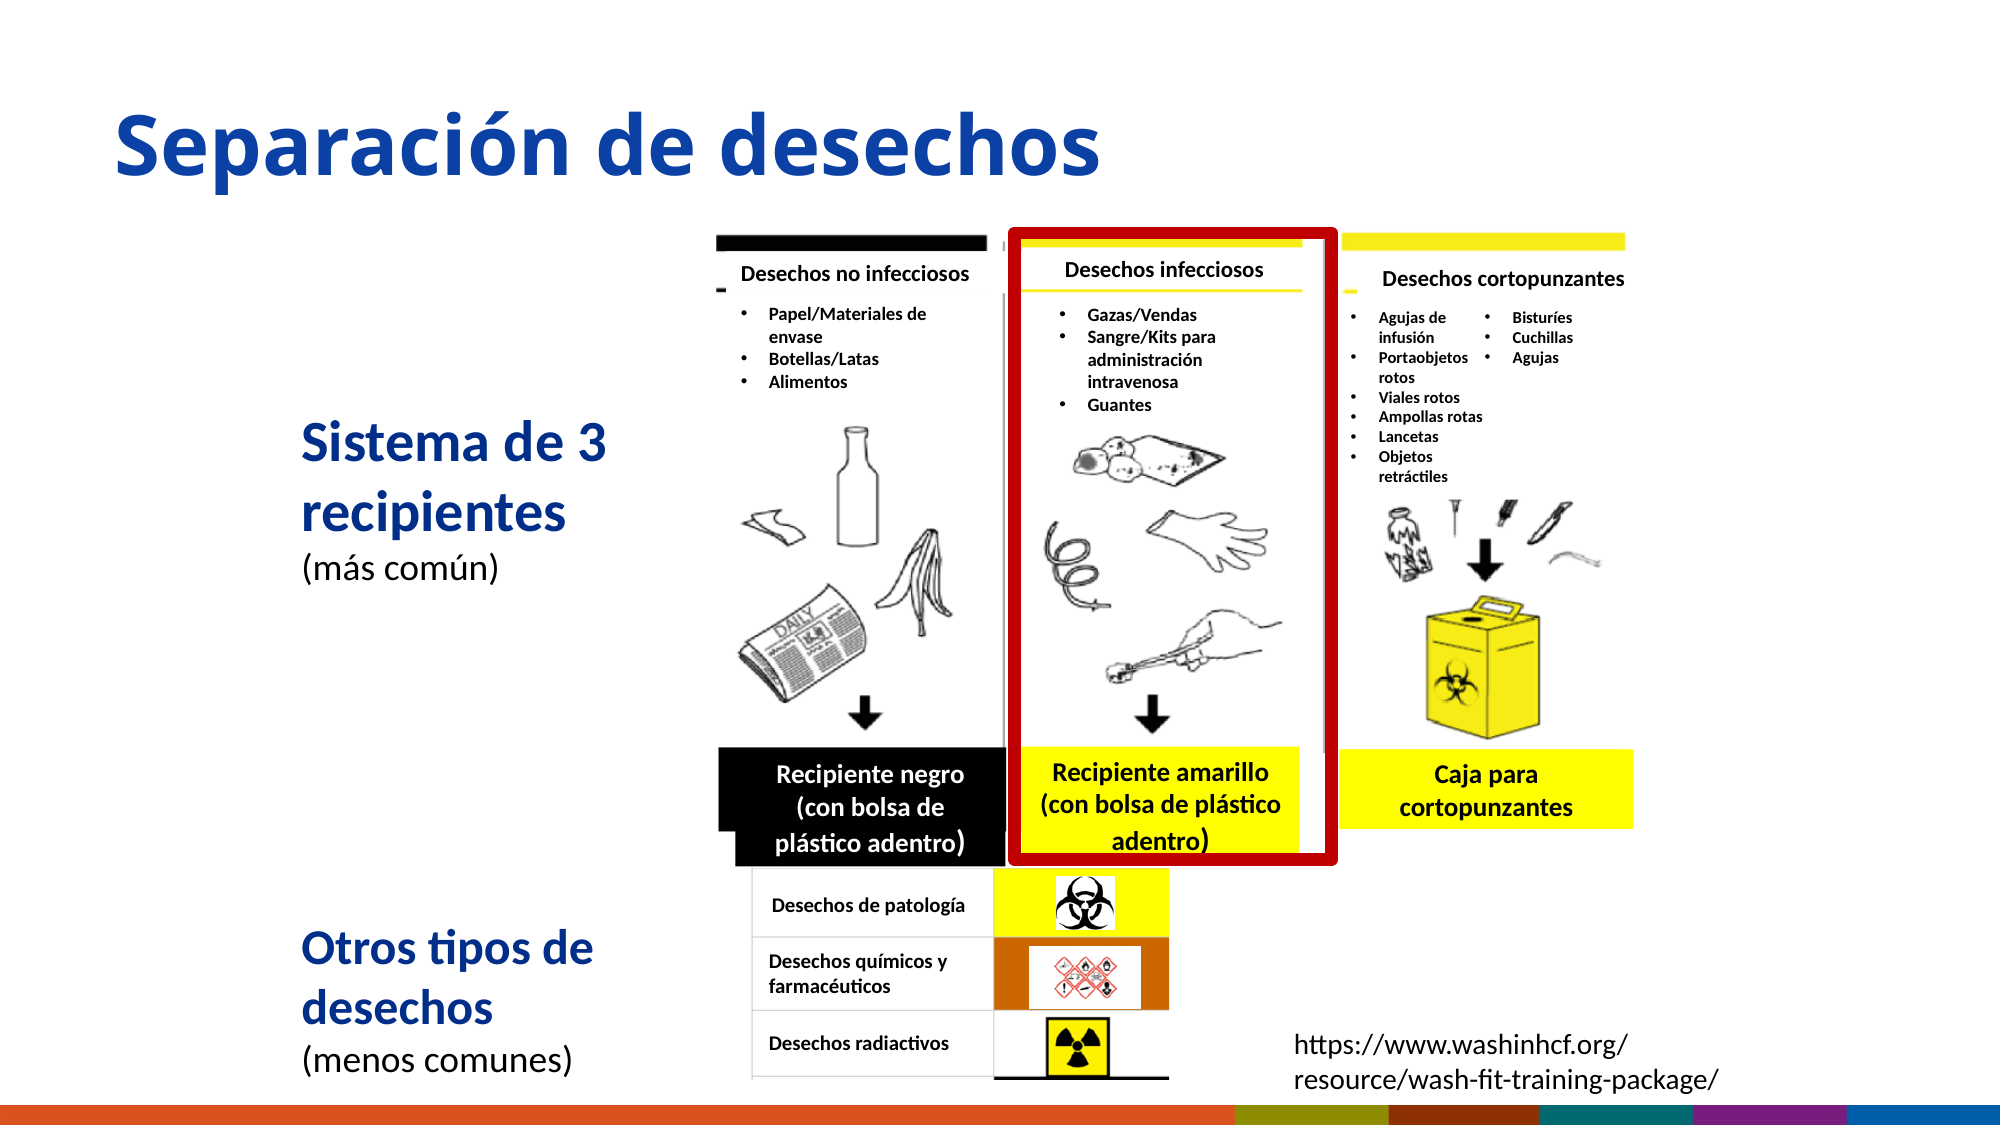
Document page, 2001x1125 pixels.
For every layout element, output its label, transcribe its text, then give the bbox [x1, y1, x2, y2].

text_box Otros tipos de desechos (menos comunes) [284, 905, 706, 1089]
text_box https://www.washinhcf.org/resource/wash-fit-training-package/ [1279, 1017, 1750, 1103]
text_box Sistema de 3 recipientes (más común) [284, 393, 642, 597]
picture [0, 1105, 2000, 1125]
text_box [704, 216, 1651, 1081]
title Separación de desechos [99, 45, 1900, 200]
